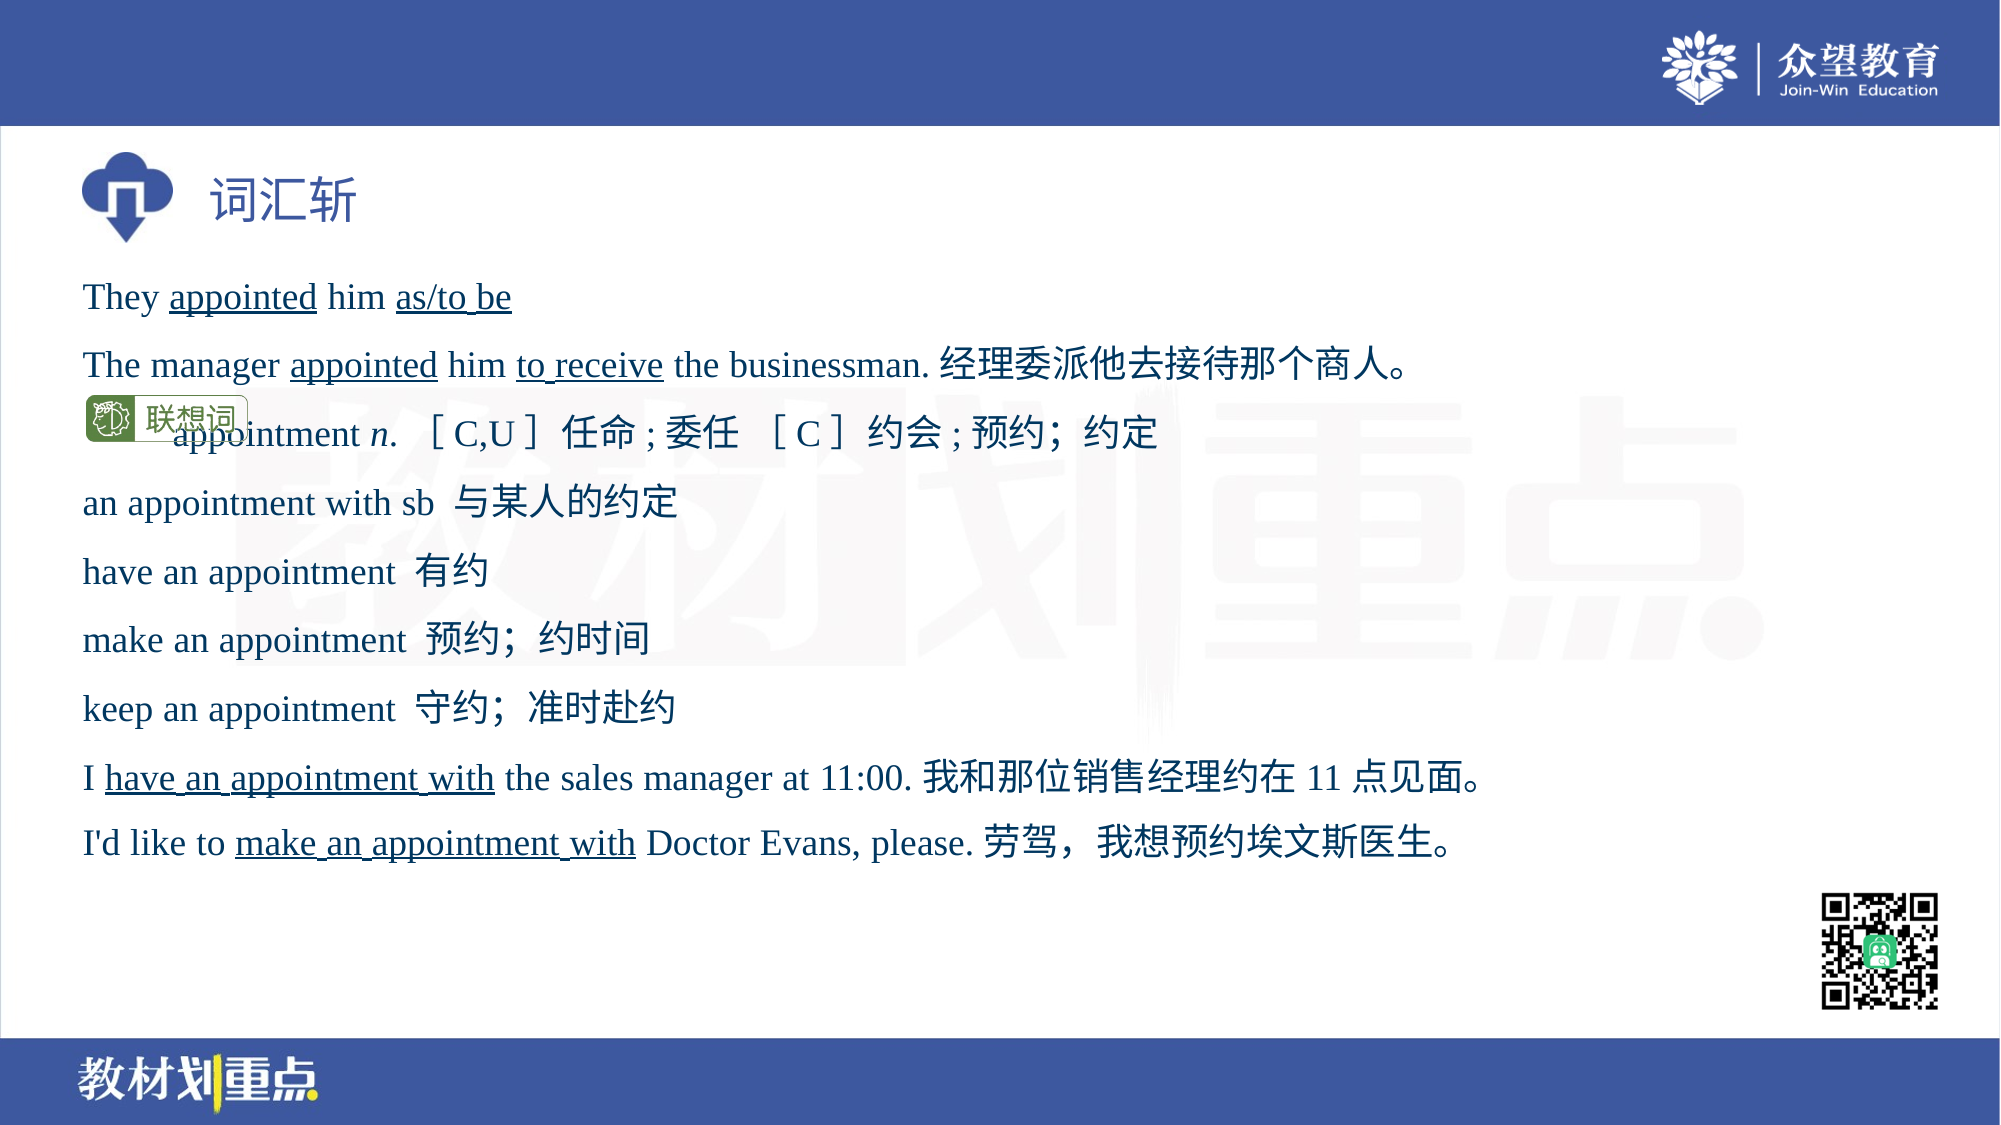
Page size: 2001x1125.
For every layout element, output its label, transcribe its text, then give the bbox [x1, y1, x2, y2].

text_box They appointed him as/to be. .captain of the team.他们任命他为该队队长。 The manager appointed him to receive the businessman.经理委派他去接待那个商人。 appointment n.［C,U］任命;委任 ［C］约会;预约；约定 an appointment with sb 与某人的约定 have an appointment 有约 make an appointment 预约；约时间 keep an appointment 守约；准时赴约 I have an appointment with the sales manager at 11:00.我和那位销售经理约在11点见面。 I'd like to make an appointment with Doctor Evans, please.劳驾，我想预约埃文斯医生。 [82, 248, 1817, 856]
picture [0, 0, 2000, 1125]
